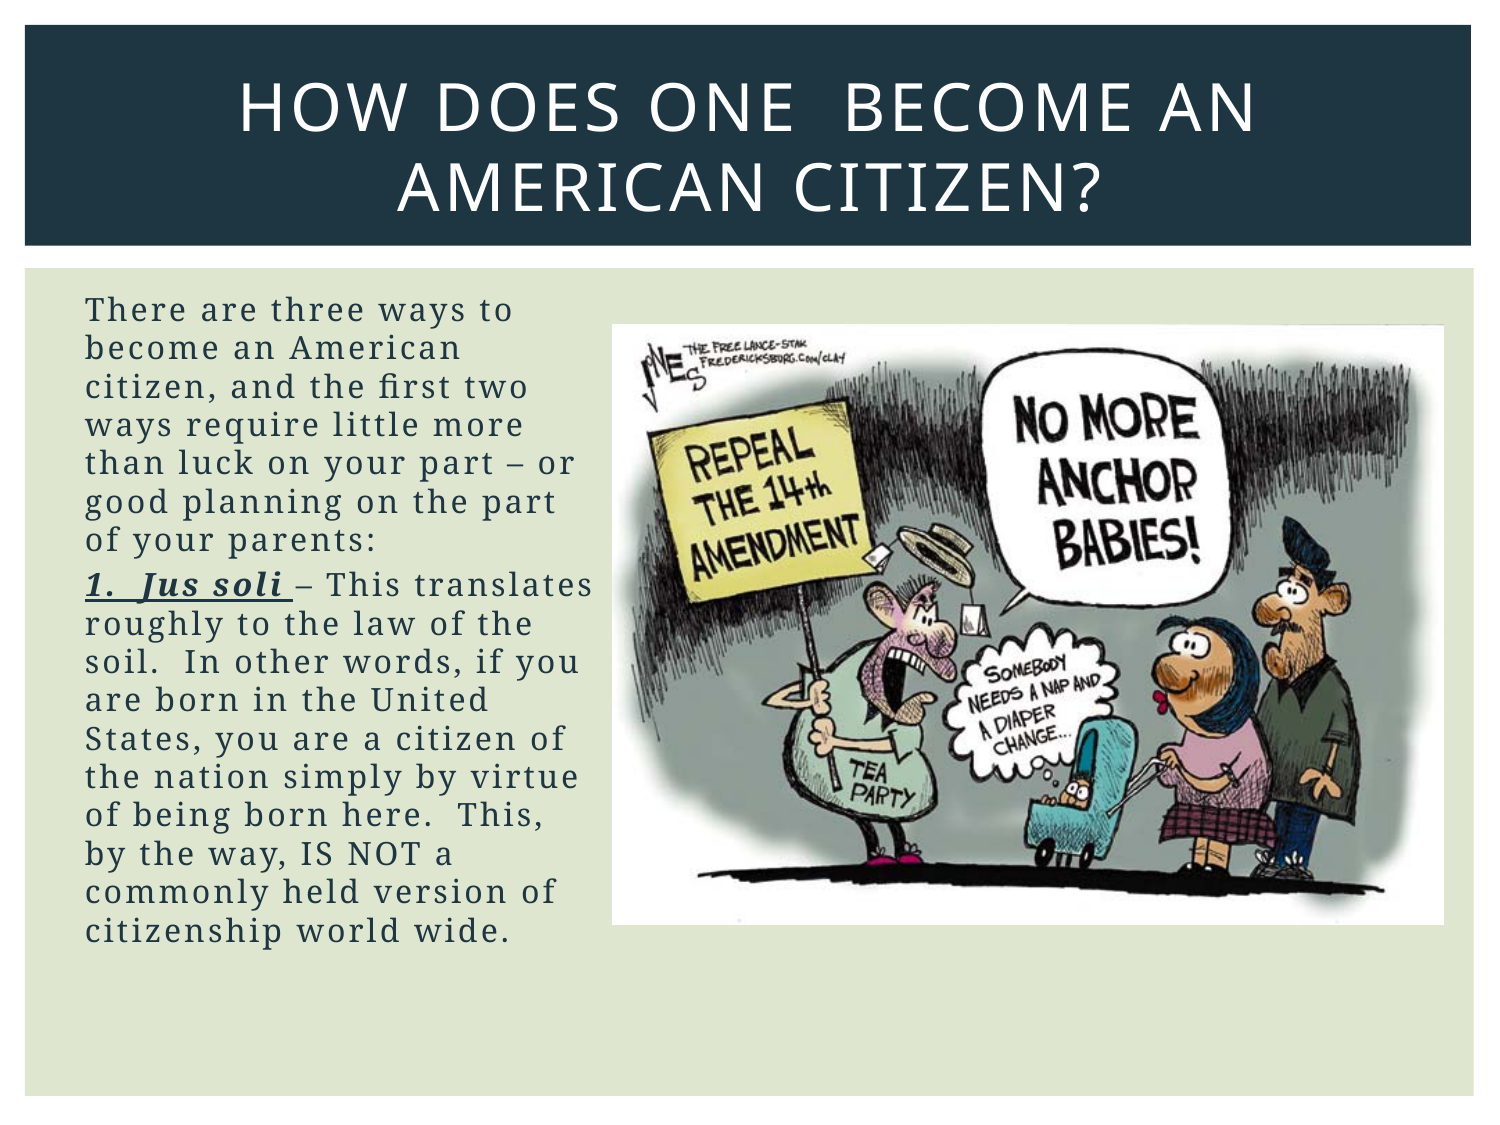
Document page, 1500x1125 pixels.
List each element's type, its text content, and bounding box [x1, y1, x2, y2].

list There are three ways to become an American citizen, and the first two ways require little more than luck on your part – or good planning on the part of your parents: 1. Jus soli – This translates roughly to the law of the soil. In other words, if you are born in the United States, you are a citizen of the nation simply by virtue of being born here. This, by the way, IS NOT a commonly held version of citizenship world wide. [63, 281, 613, 1005]
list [612, 324, 1445, 926]
title How does one become an American Citizen? [62, 58, 1438, 232]
